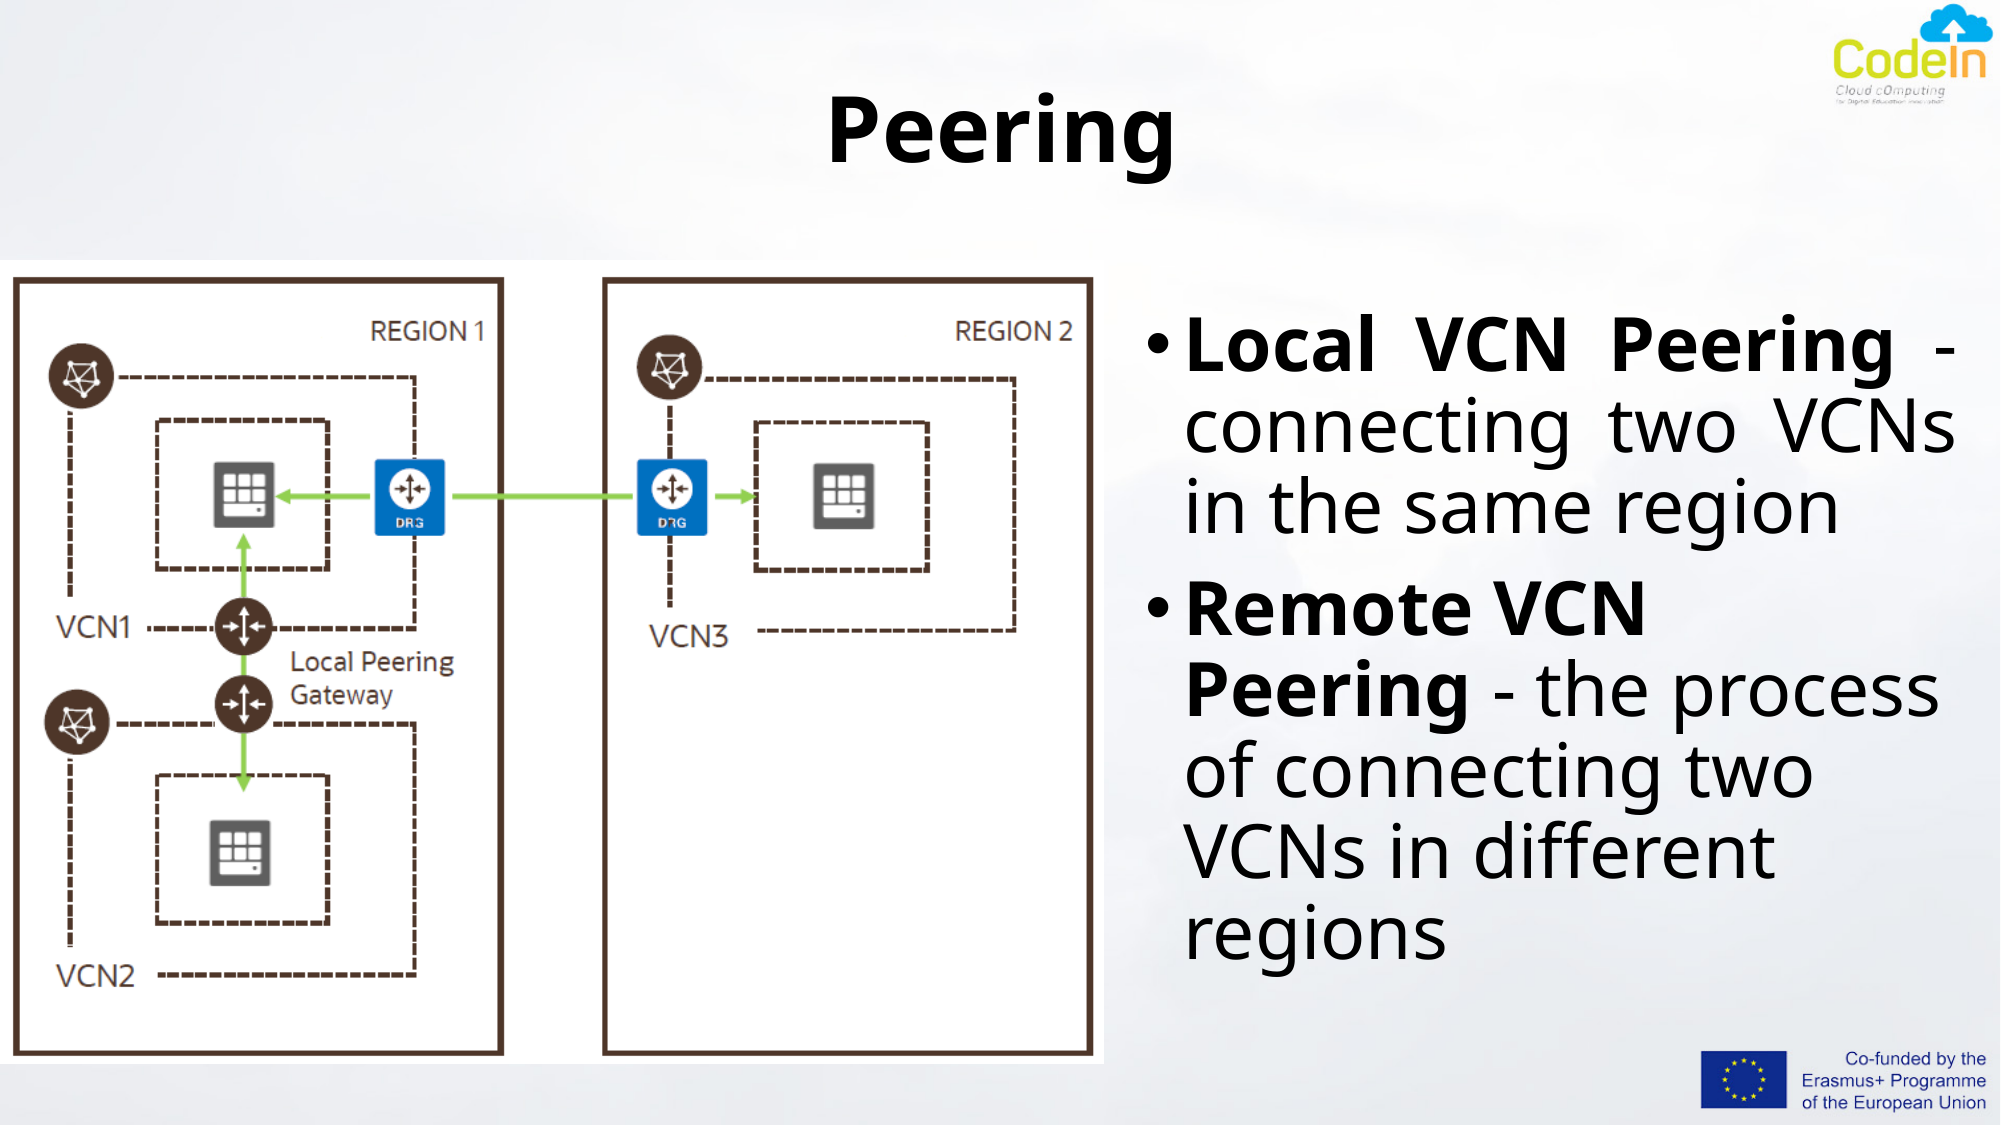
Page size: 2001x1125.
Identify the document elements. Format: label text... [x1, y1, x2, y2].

list Local VCN Peering - connecting two VCNs in the same region Remote VCN Peering - the process of connecting two VCNs in different regions [1130, 299, 1974, 1095]
picture [0, 0, 2001, 1125]
title Peering [139, 23, 1865, 242]
